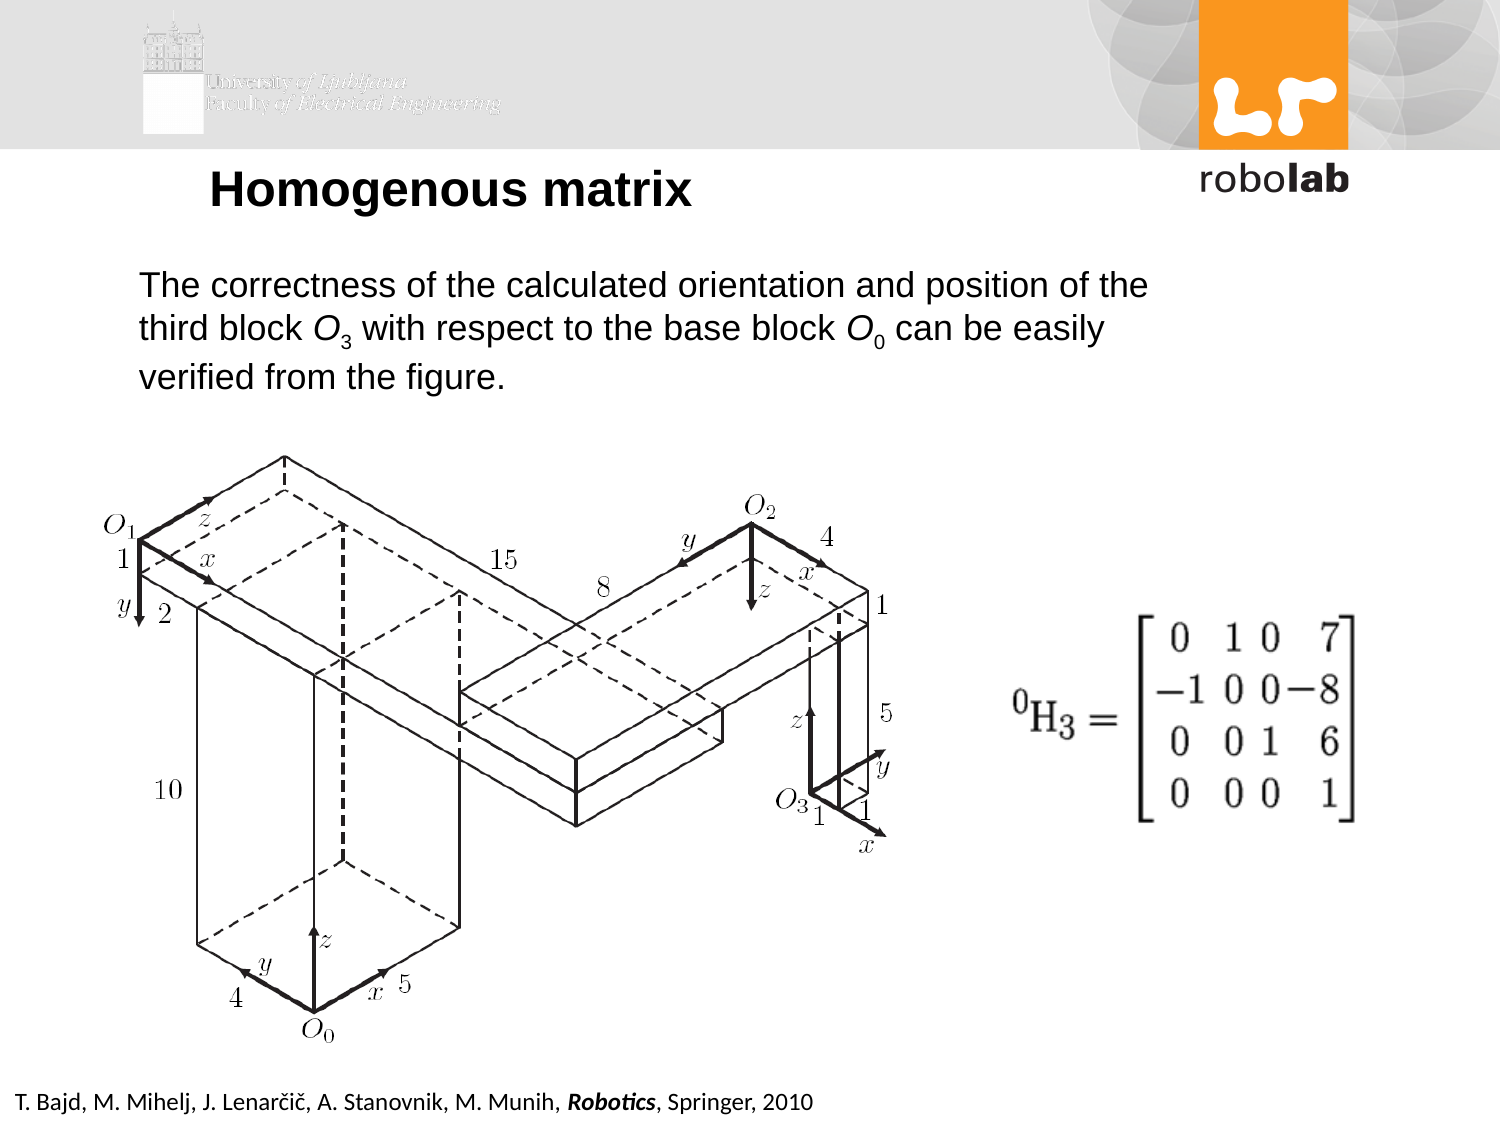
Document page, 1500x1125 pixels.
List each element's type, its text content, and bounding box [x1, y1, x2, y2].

list The correctness of the calculated orientation and position of the third block O3 with respect to the base block O0 can be easily verified from the figure. [123, 254, 1242, 406]
picture [997, 597, 1372, 856]
picture [998, 0, 1500, 196]
picture [143, 10, 501, 134]
text_box Homogenous matrix [194, 148, 1062, 224]
picture [31, 408, 938, 1071]
